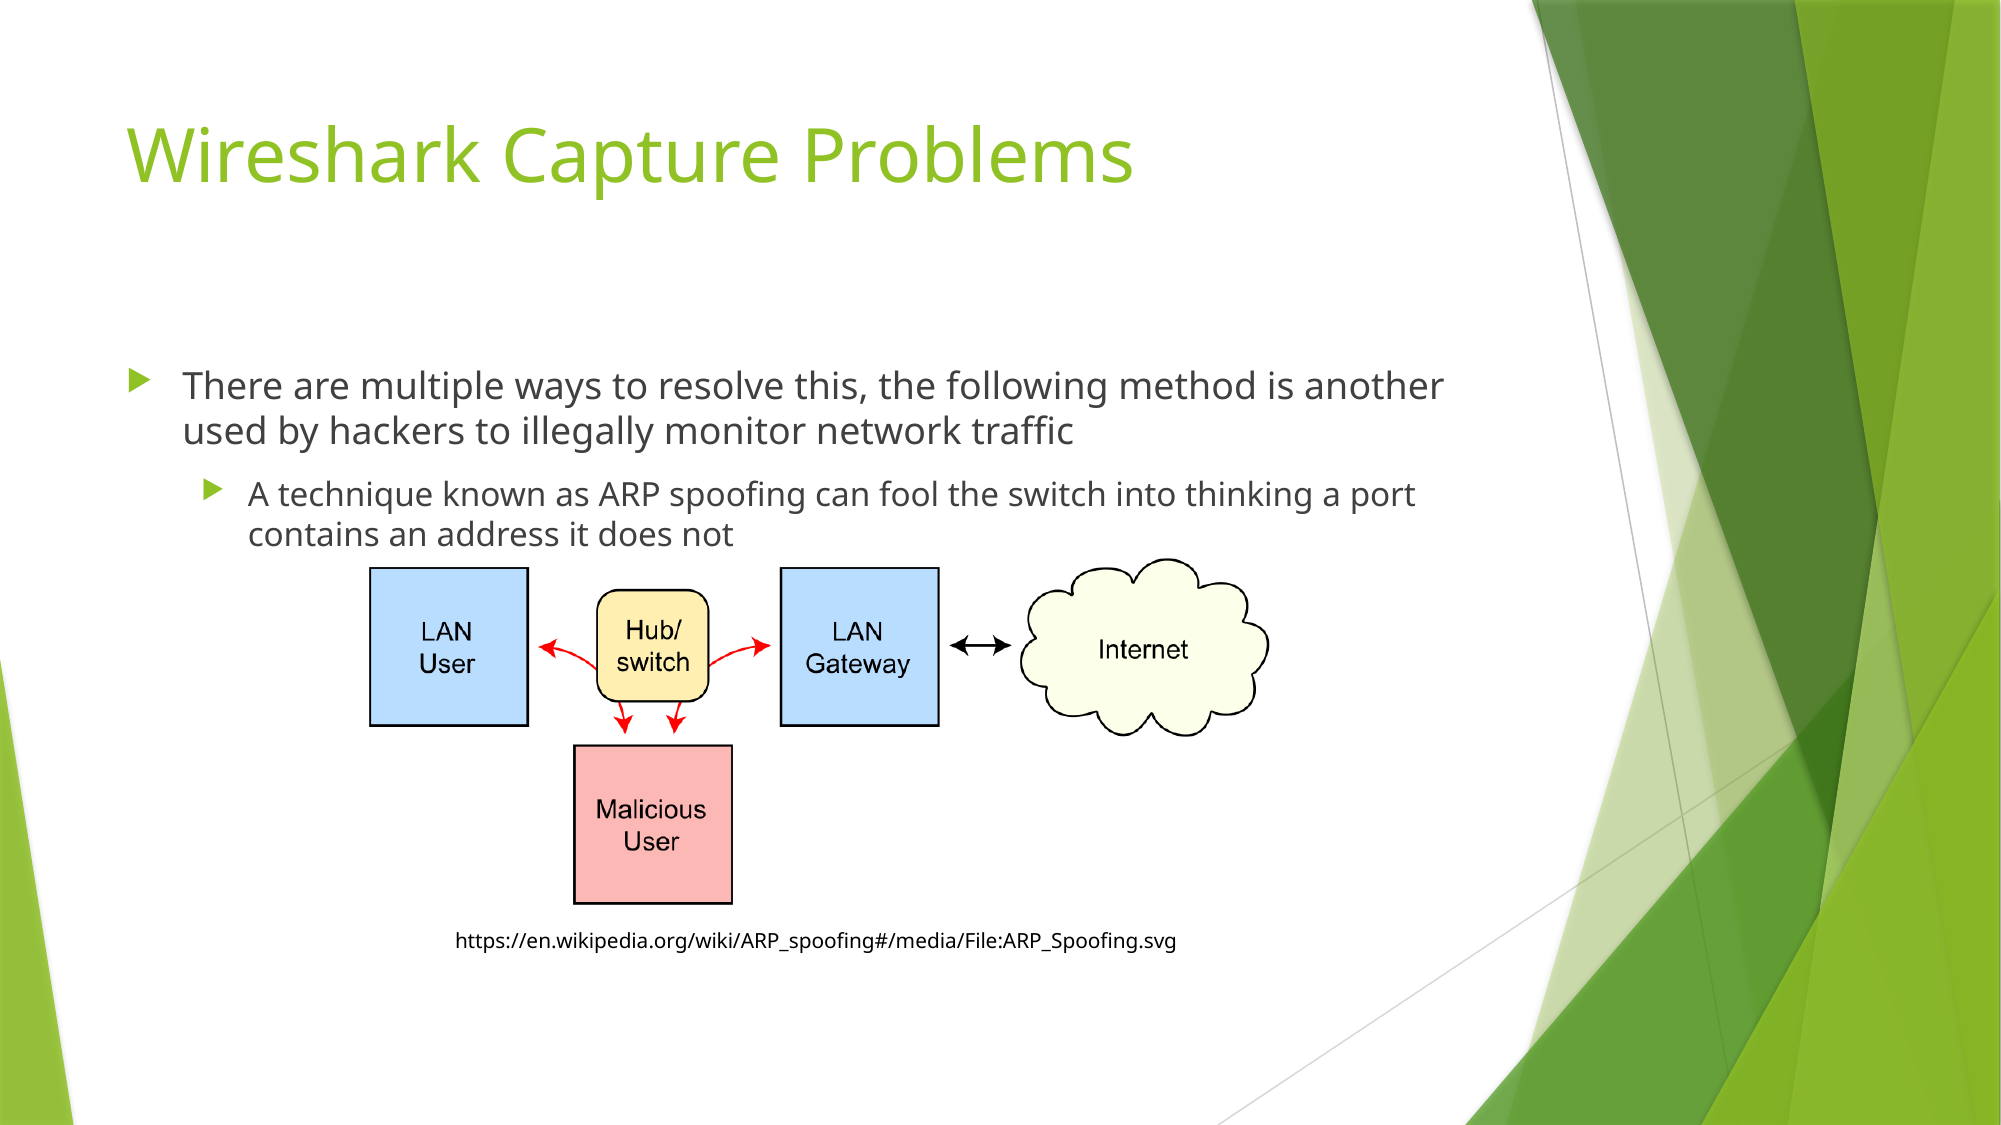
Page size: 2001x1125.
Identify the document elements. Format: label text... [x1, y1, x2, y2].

picture [354, 551, 1278, 915]
title Wireshark Capture Problems [111, 99, 1522, 317]
text_box https://en.wikipedia.org/wiki/ARP_spoofing#/media/File:ARP_Spoofing.svg [440, 925, 1192, 961]
list There are multiple ways to resolve this, the following method is another used by hackers to illegally monitor network traffic A technique known as ARP spoofing can fool the switch into thinking a port contains an address it does not [111, 354, 1522, 992]
